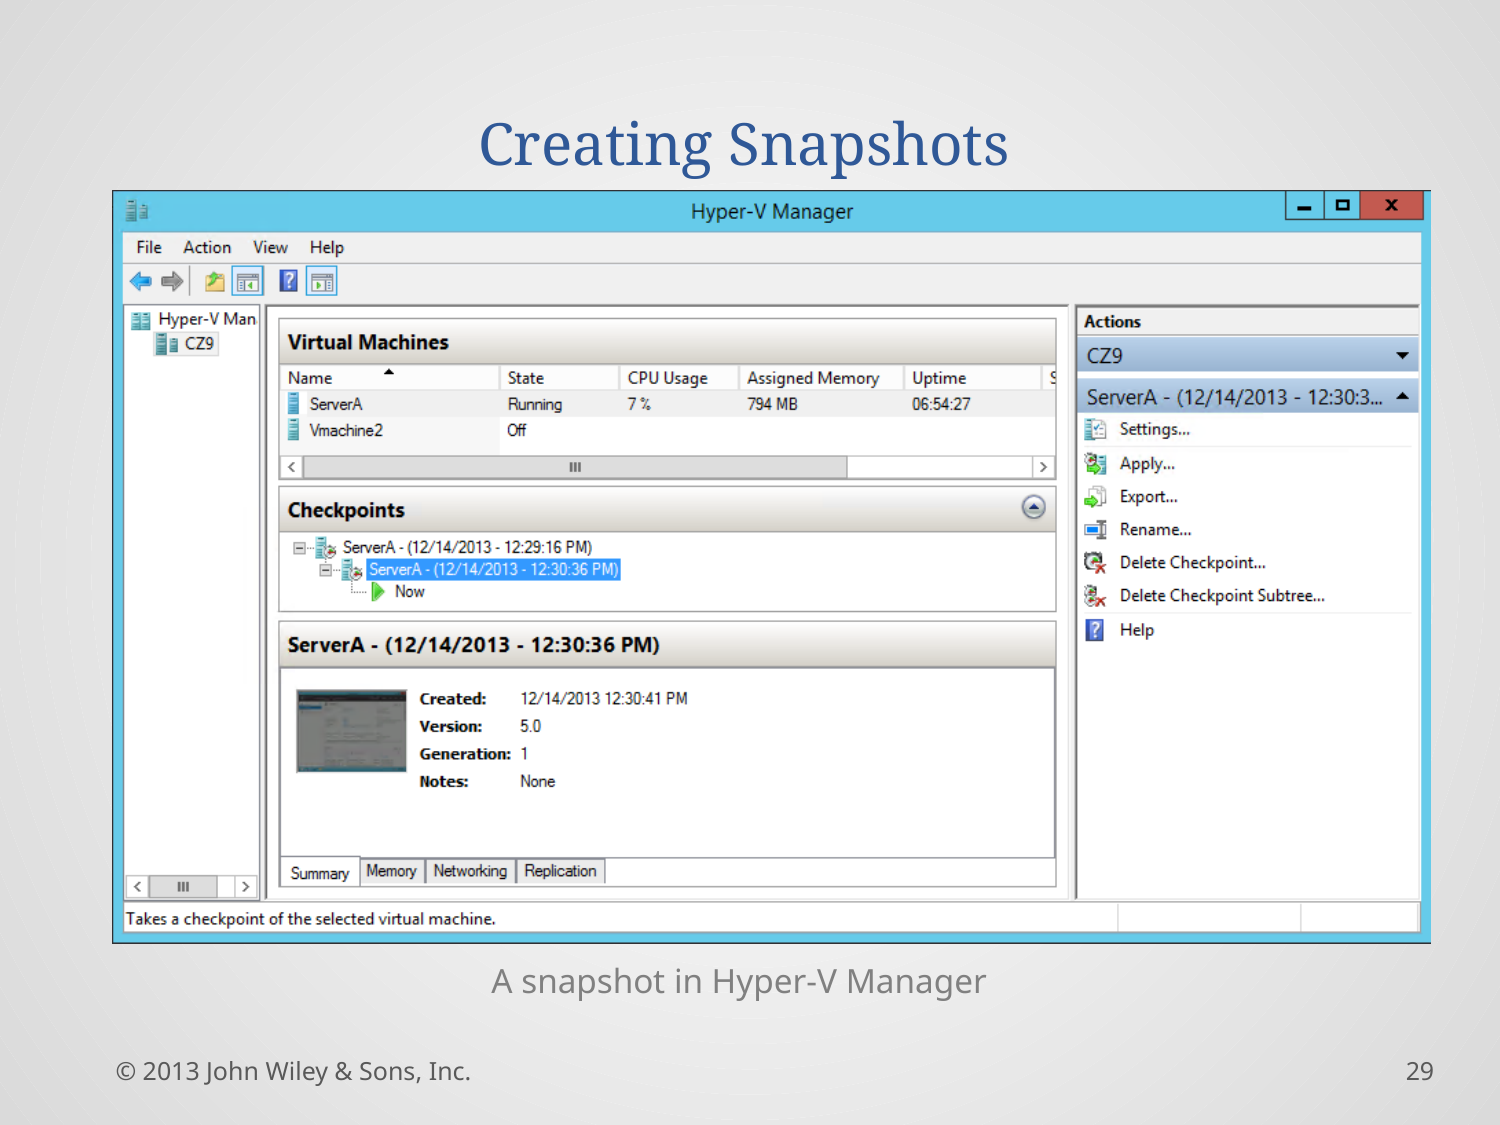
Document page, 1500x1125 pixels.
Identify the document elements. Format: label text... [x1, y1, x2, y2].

list A snapshot in Hyper-V Manager [275, 953, 1213, 1041]
title Creating Snapshots [275, 37, 1213, 185]
slide_number 29 [1401, 1042, 1494, 1103]
picture [112, 190, 1431, 944]
footer © 2013 John Wiley & Sons, Inc. [108, 1042, 576, 1103]
